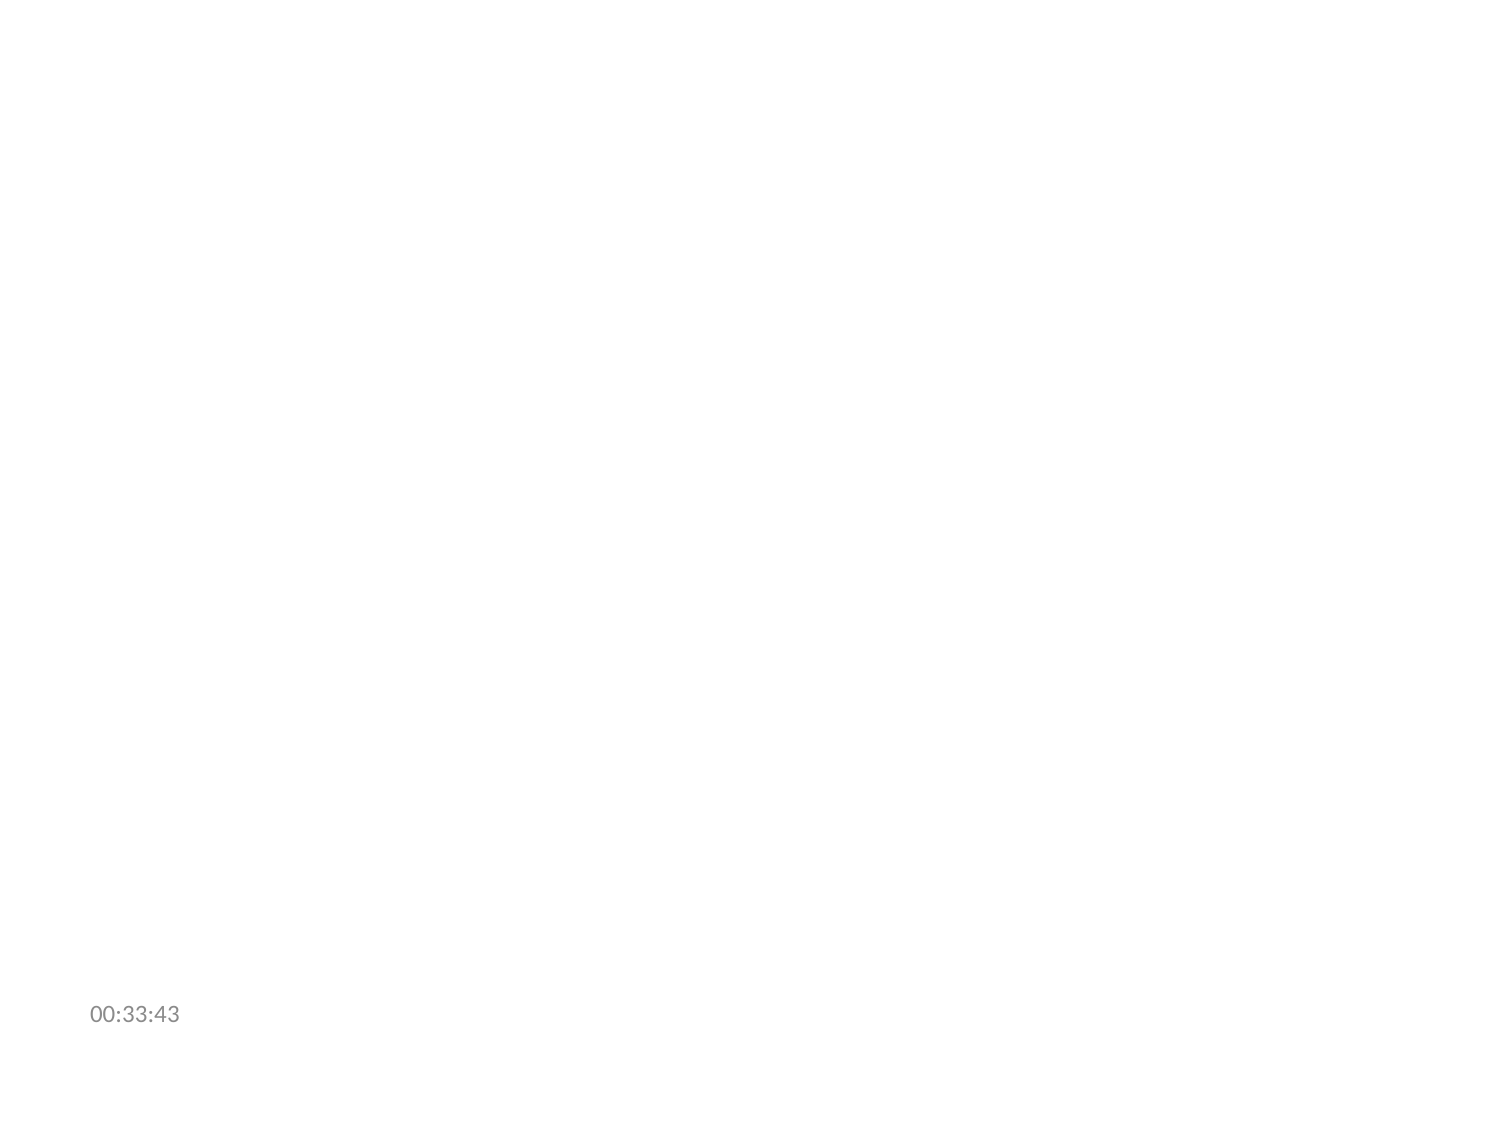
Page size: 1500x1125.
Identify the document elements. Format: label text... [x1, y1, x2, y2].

text_box 15:35:09 [75, 982, 425, 1043]
